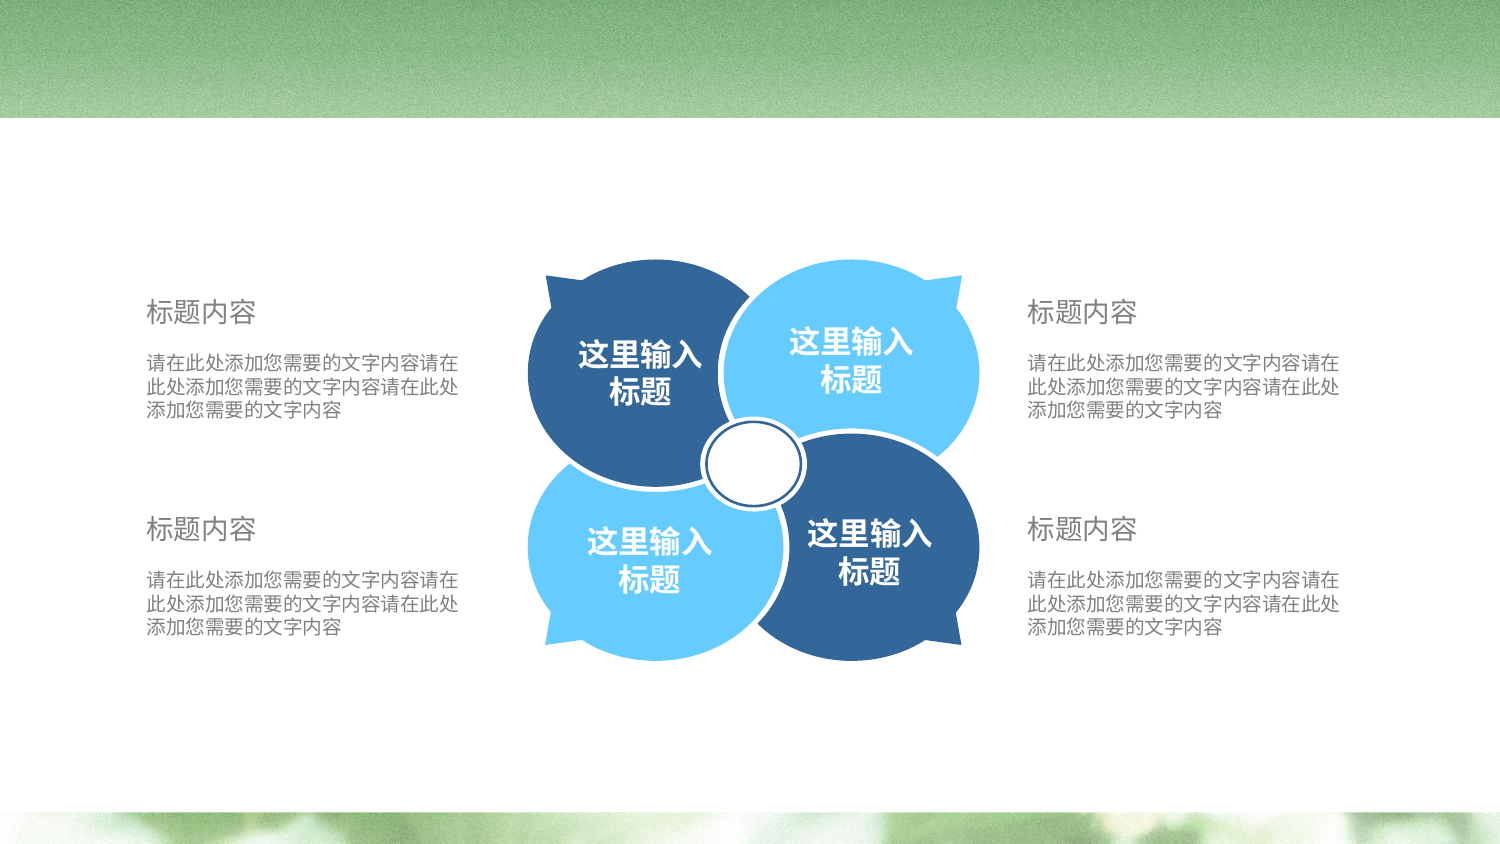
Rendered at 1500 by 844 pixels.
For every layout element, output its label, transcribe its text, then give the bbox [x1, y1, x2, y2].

picture [0, 813, 1500, 844]
picture [0, 0, 1500, 118]
text_box 标题内容 请在此处添加您需要的文字内容请在此处添加您需要的文字内容请在此处添加您需要的文字内容 [1027, 294, 1354, 422]
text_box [527, 259, 980, 662]
text_box 标题内容 请在此处添加您需要的文字内容请在此处添加您需要的文字内容请在此处添加您需要的文字内容 [146, 294, 473, 422]
text_box 标题内容 请在此处添加您需要的文字内容请在此处添加您需要的文字内容请在此处添加您需要的文字内容 [146, 511, 473, 639]
text_box 标题内容 请在此处添加您需要的文字内容请在此处添加您需要的文字内容请在此处添加您需要的文字内容 [1027, 511, 1354, 639]
